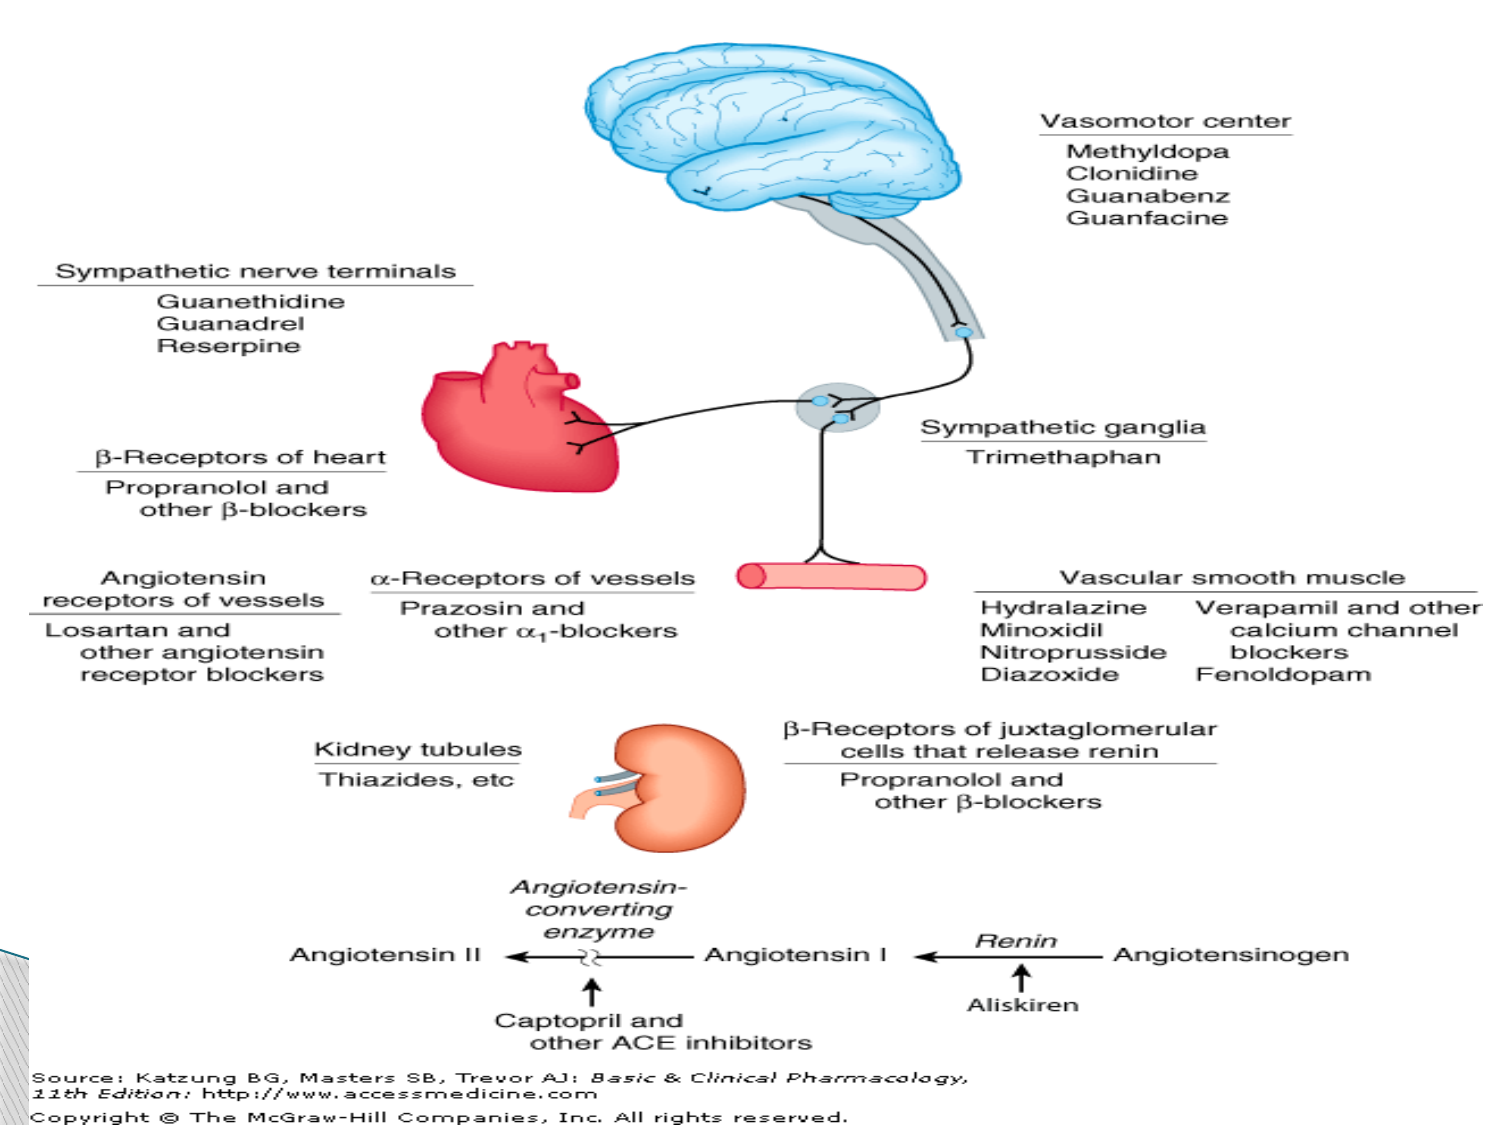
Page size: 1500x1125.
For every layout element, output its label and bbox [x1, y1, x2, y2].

list [29, 42, 1483, 1125]
